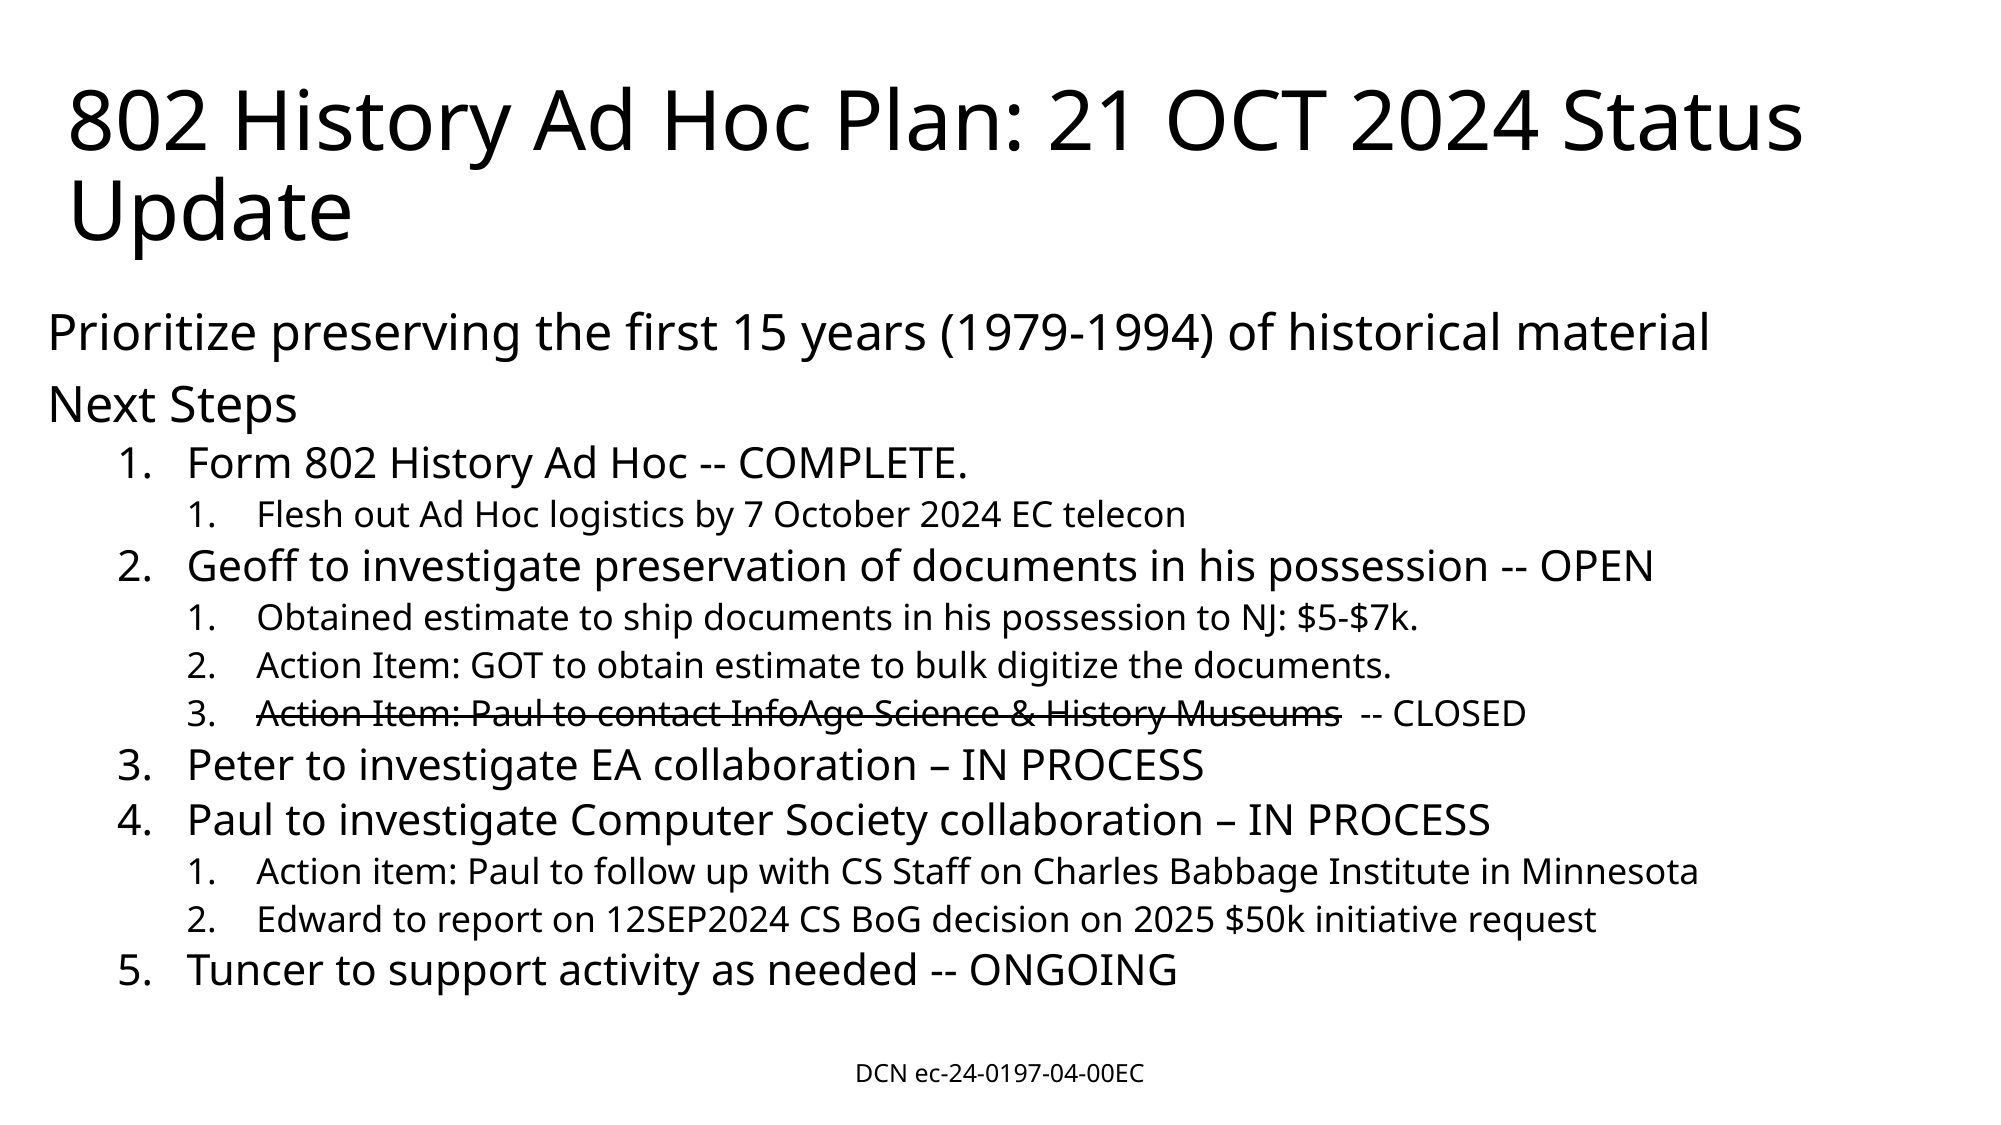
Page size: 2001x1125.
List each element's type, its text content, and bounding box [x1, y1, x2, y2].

title 802 History Ad Hoc Plan: 21 OCT 2024 Status Update [52, 59, 1932, 278]
list Prioritize preserving the first 15 years (1979-1994) of historical material Next Steps Form 802 History Ad Hoc -- COMPLETE. Flesh out Ad Hoc logistics by 7 October 2024 EC telecon Geoff to investigate preservation of documents in his possession -- OPEN Obtained estimate to ship documents in his possession to NJ: $5-$7k. Action Item: GOT to obtain estimate to bulk digitize the documents. Action Item: Paul to contact InfoAge Science & History Museums -- CLOSED Peter to investigate EA collaboration – IN PROCESS Paul to investigate Computer Society collaboration – IN PROCESS Action item: Paul to follow up with CS Staff on Charles Babbage Institute in Minnesota Edward to report on 12SEP2024 CS BoG decision on 2025 $50k initiative request Tuncer to support activity as needed -- ONGOING [32, 299, 1863, 1014]
footer DCN ec-24-0197-04-00EC [662, 1042, 1338, 1103]
